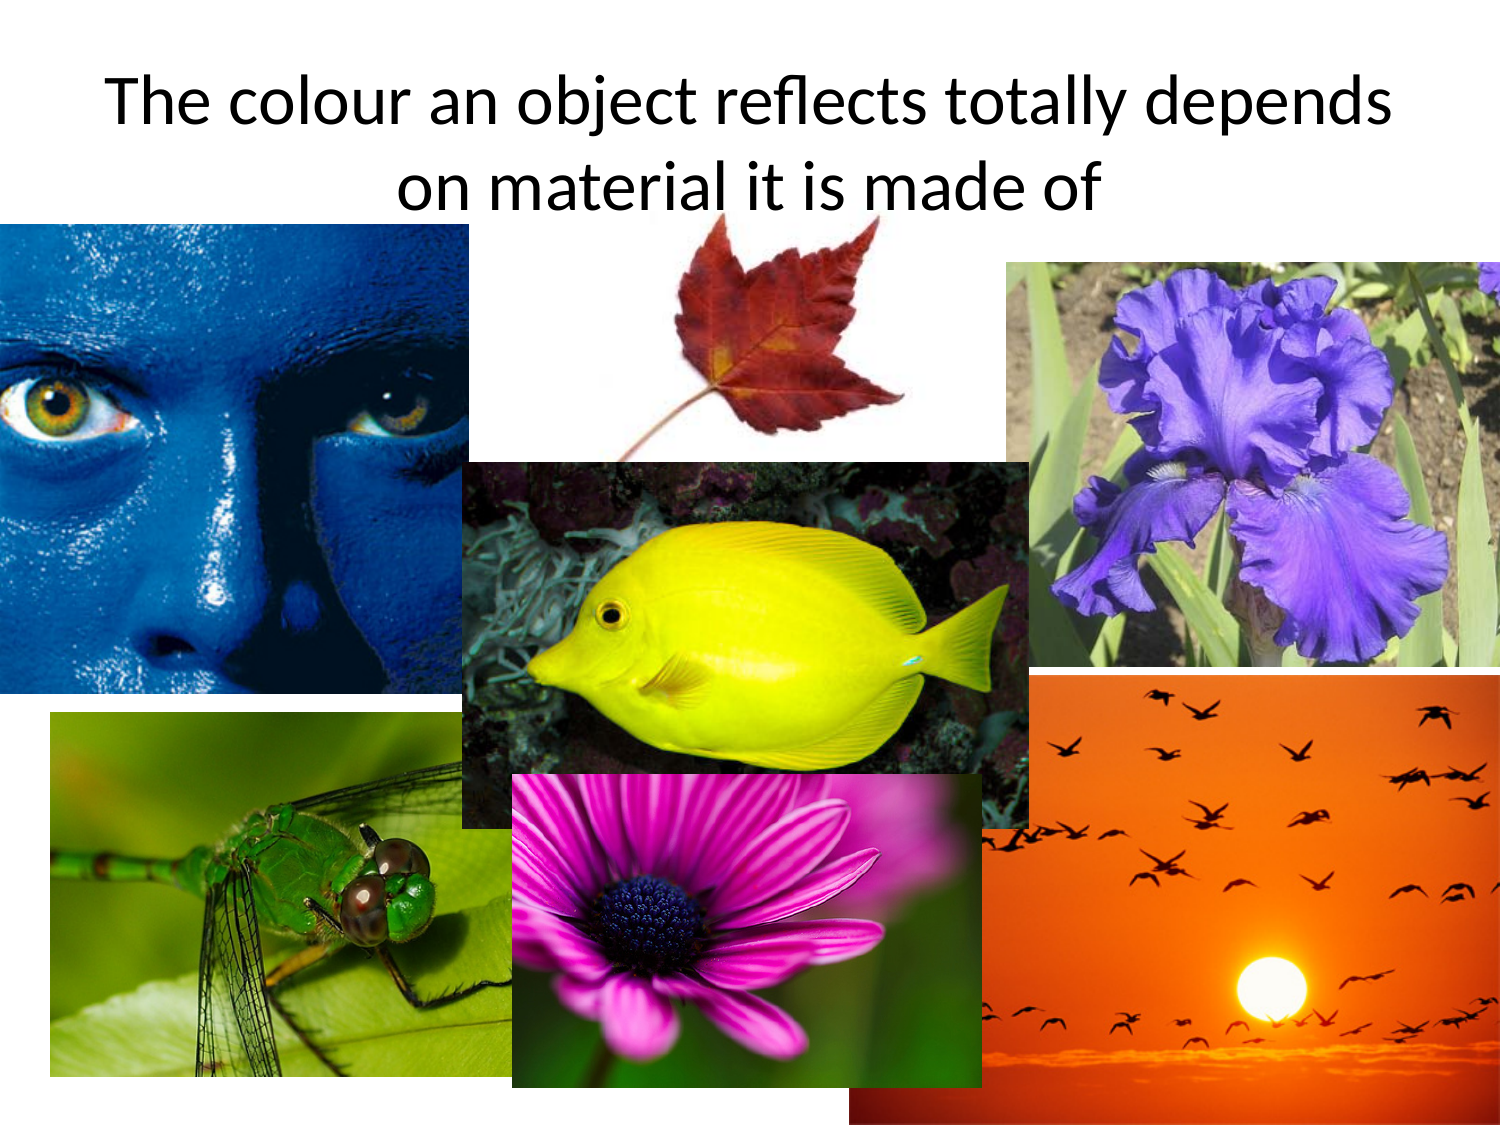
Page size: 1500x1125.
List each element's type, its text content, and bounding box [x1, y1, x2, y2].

picture [0, 174, 1500, 1125]
title The colour an object reflects totally depends on material it is made of [75, 45, 1425, 233]
